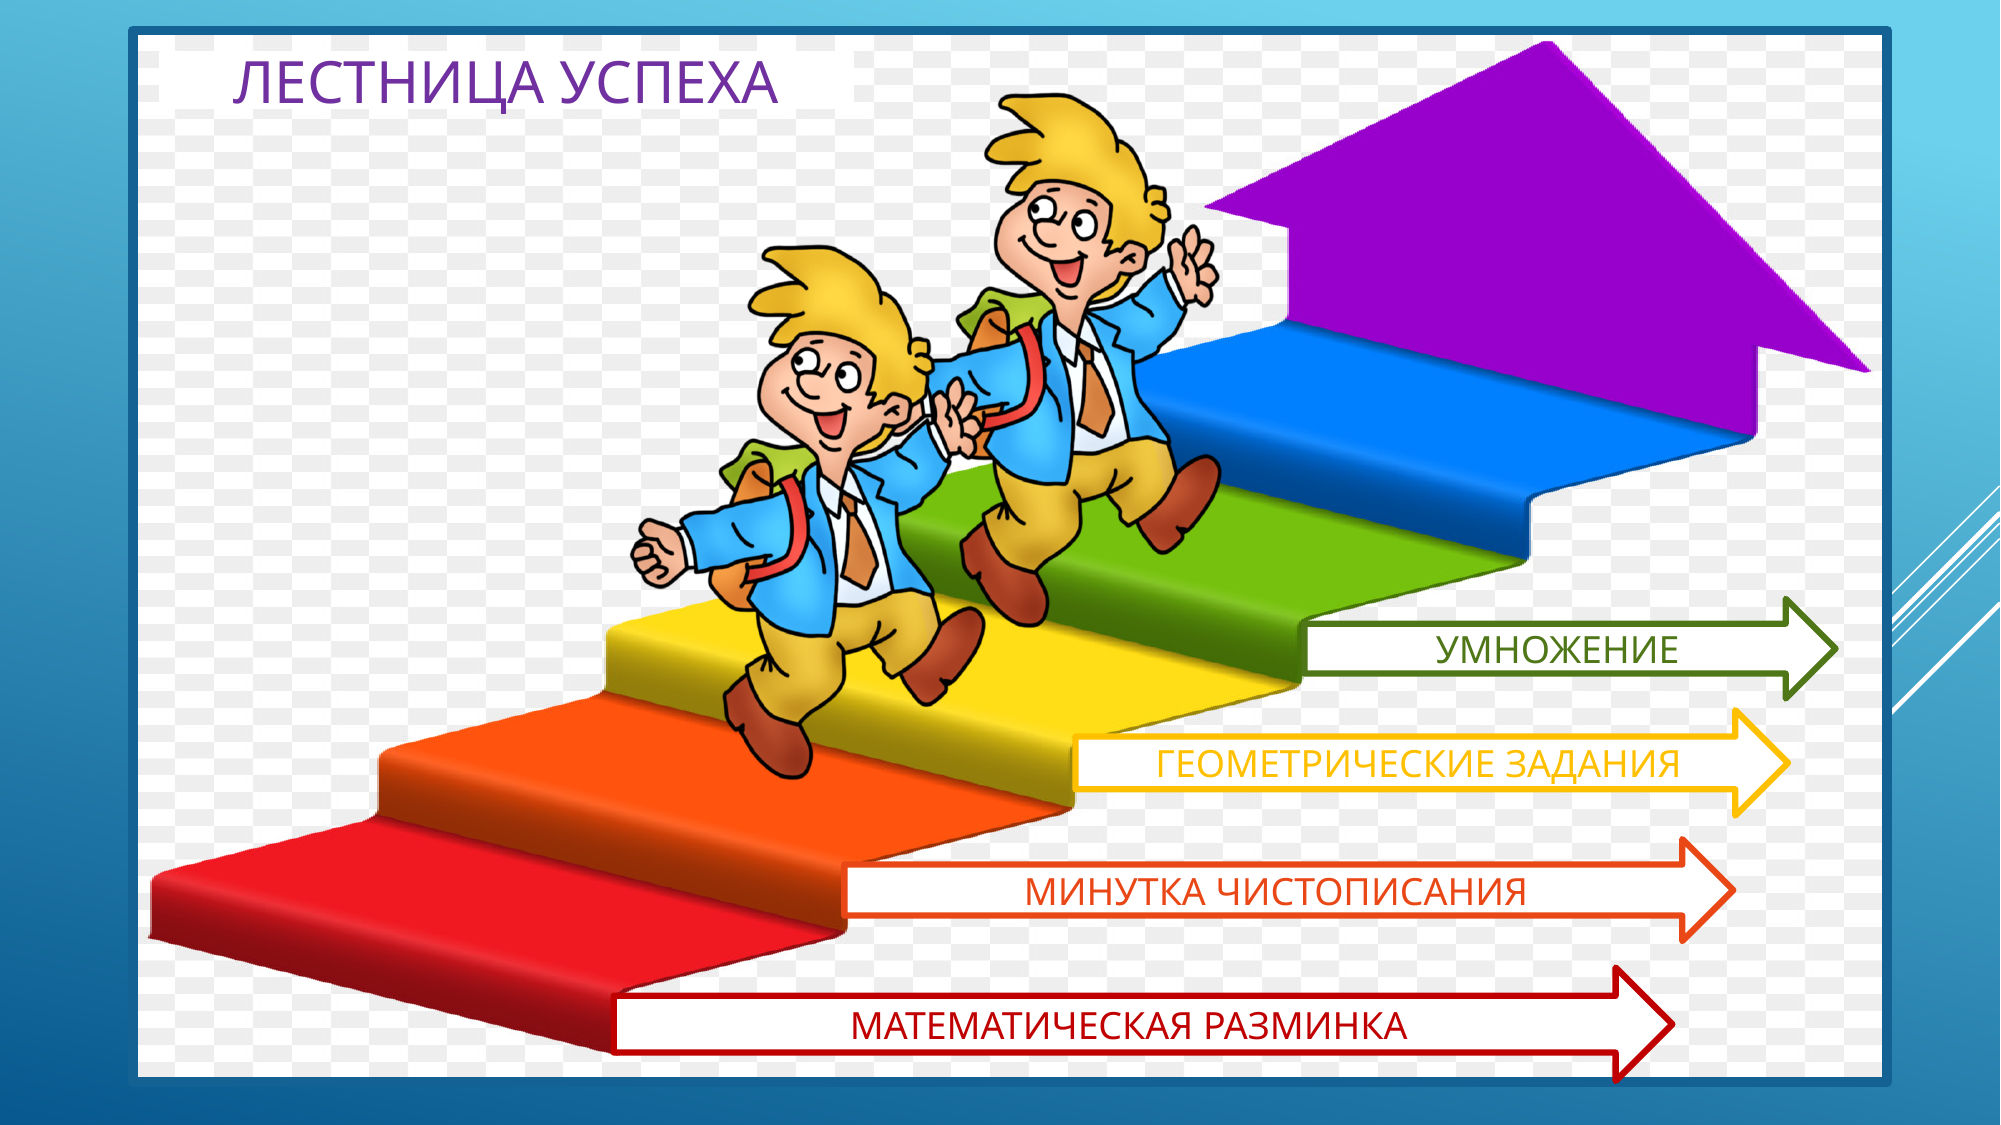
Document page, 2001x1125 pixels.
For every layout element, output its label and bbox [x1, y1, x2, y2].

picture [137, 34, 1883, 1078]
